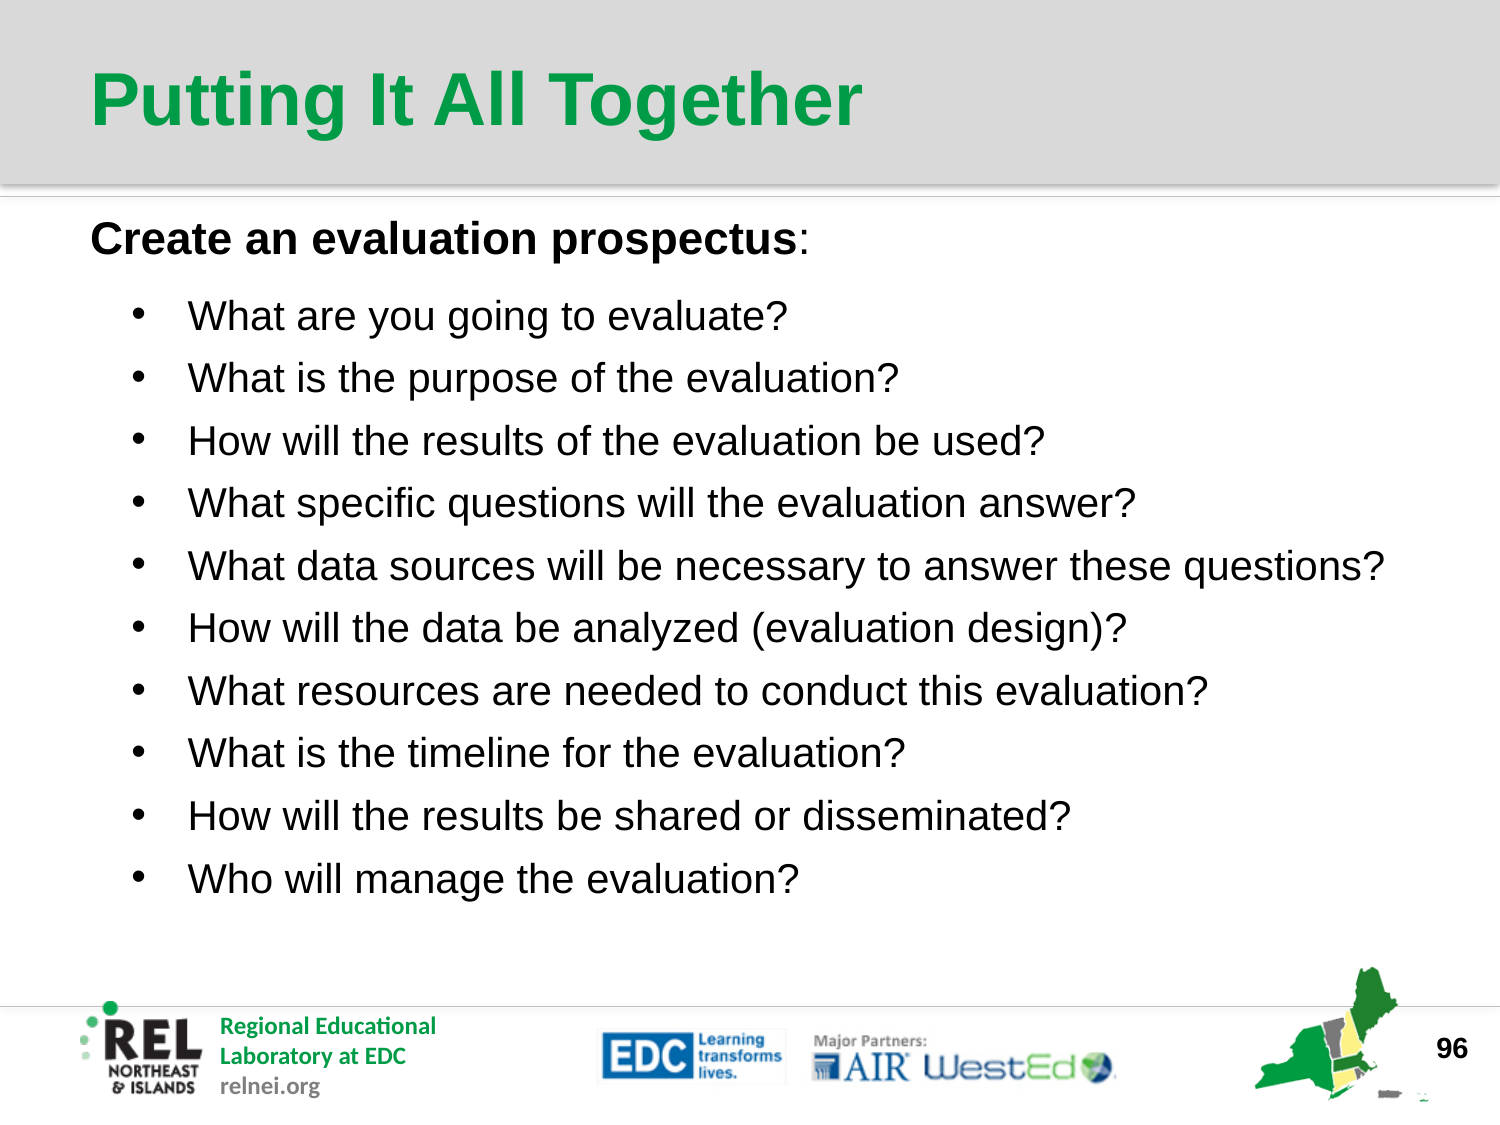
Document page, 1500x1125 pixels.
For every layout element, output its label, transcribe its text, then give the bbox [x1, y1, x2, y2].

picture [1245, 964, 1442, 1103]
title Putting It All Together [75, 25, 1425, 165]
slide_number 96 [1392, 1017, 1484, 1077]
picture [80, 1001, 227, 1108]
picture [594, 1028, 1138, 1091]
list Create an evaluation prospectus: What are you going to evaluate? What is the purpose of the evaluation? How will the results of the evaluation be used? What specific questions will the evaluation answer? What data sources will be necessary to answer these questions? How will the data be analyzed (evaluation design)? What resources are needed to conduct this evaluation? What is the timeline for the evaluation? How will the results be shared or disseminated? Who will manage the evaluation? [75, 201, 1425, 982]
